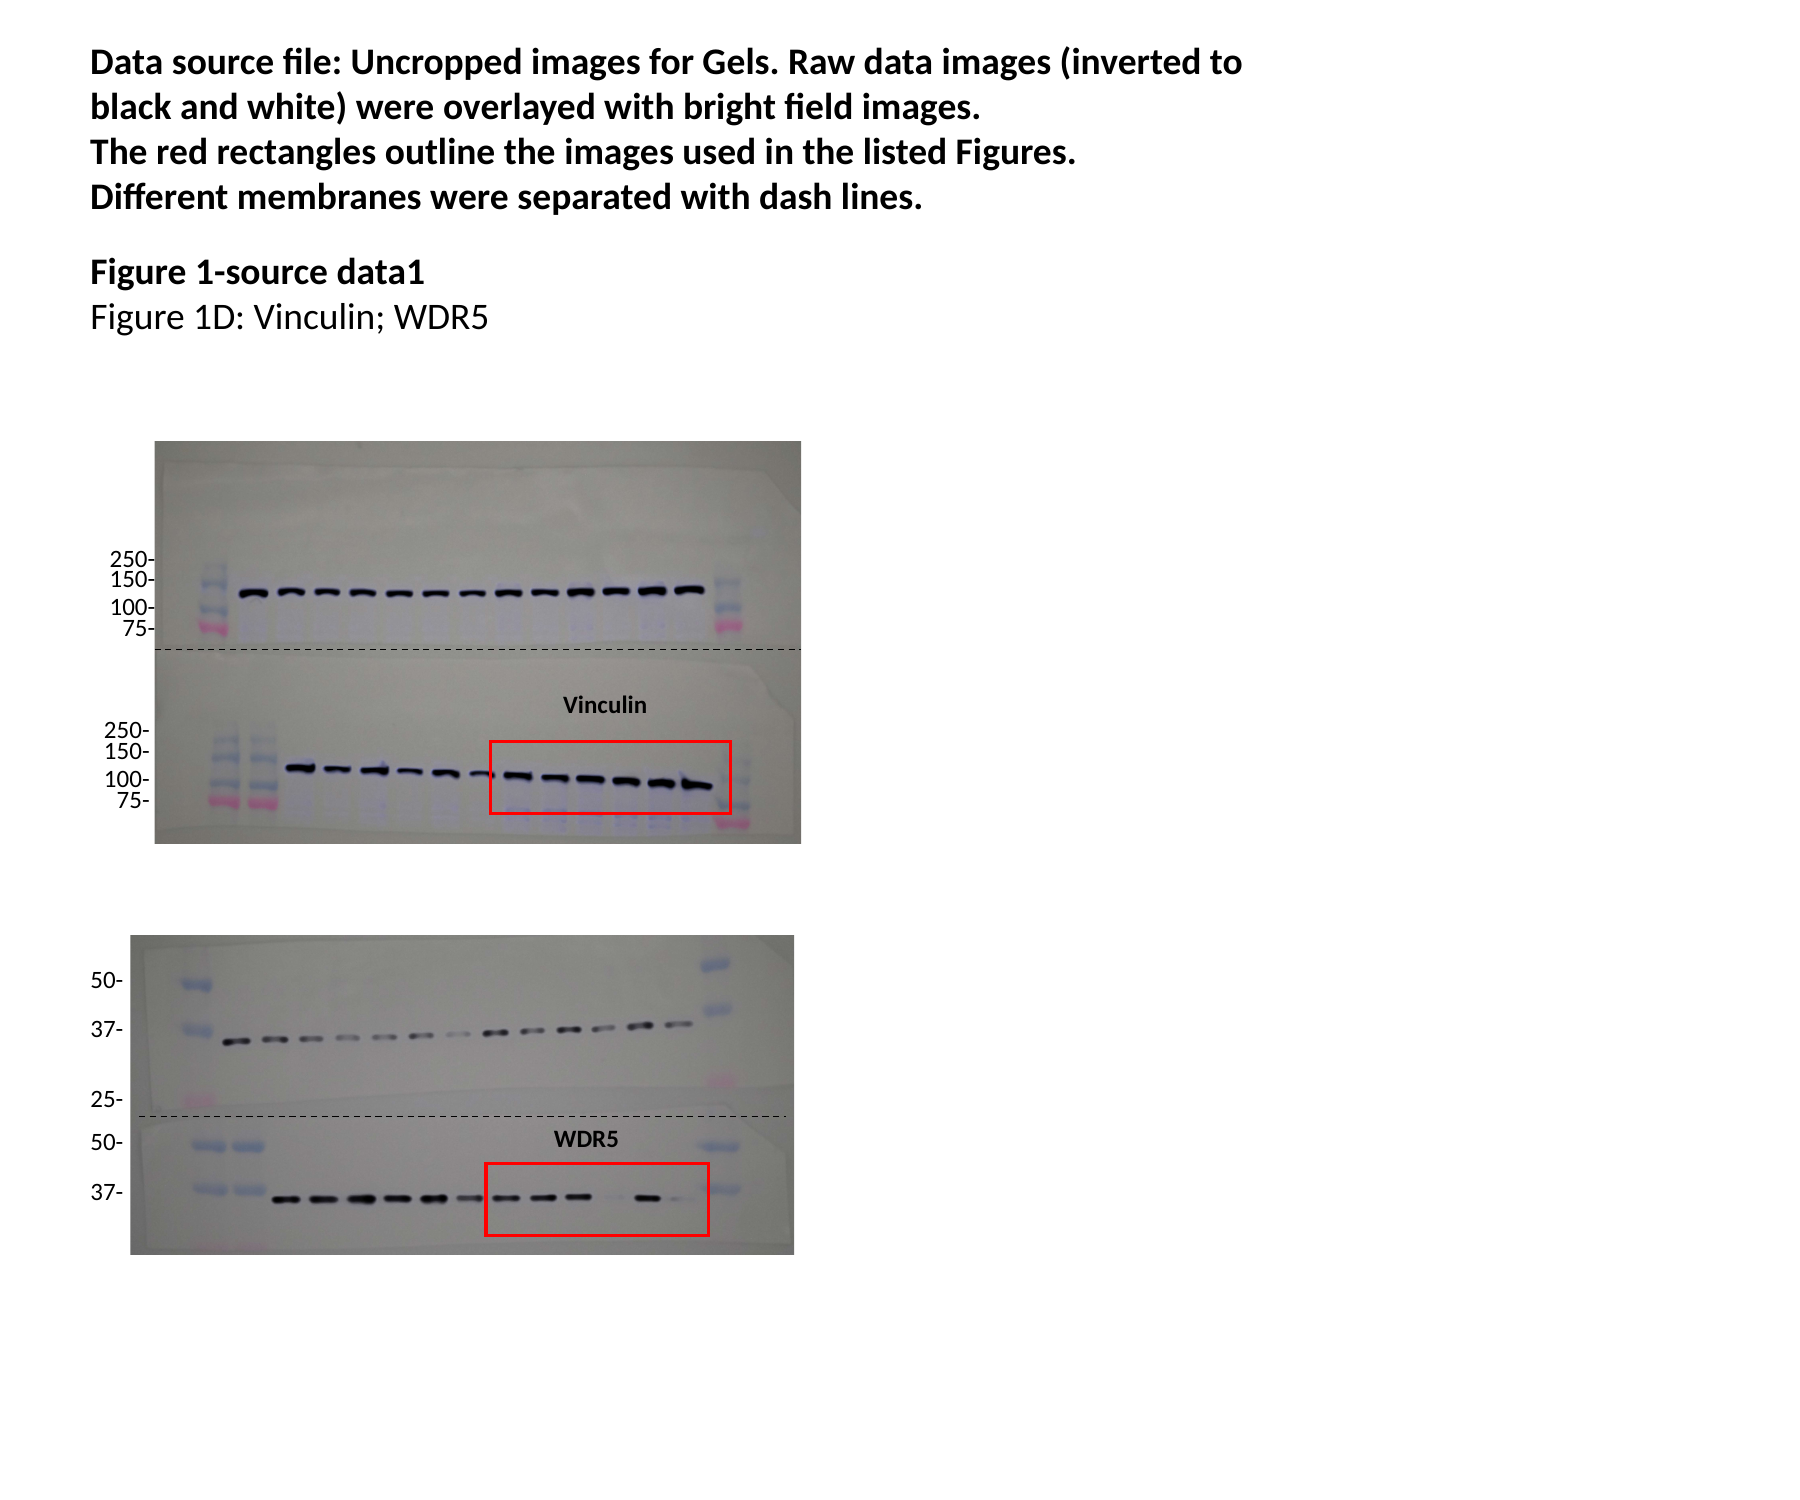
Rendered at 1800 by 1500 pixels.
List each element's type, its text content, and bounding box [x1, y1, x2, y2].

text_box 100- [89, 754, 154, 800]
text_box 50- [75, 1118, 130, 1164]
text_box 25- [75, 1074, 130, 1118]
picture [154, 441, 802, 649]
picture [154, 650, 802, 844]
text_box 75- [101, 776, 154, 821]
text_box 75- [107, 604, 154, 649]
text_box Figure 1-source data1 Figure 1D: Vinculin; WDR5 [75, 239, 548, 390]
text_box 250- [89, 706, 154, 752]
text_box Data source file: Uncropped images for Gels. Raw data images (inverted to black and white) were overlayed with bright field images. The red rectangles outline the images used in the listed Figures. Different membranes were separated with dash lines. [75, 29, 1294, 225]
text_box 37- [75, 1005, 130, 1051]
text_box 37- [75, 1167, 130, 1213]
text_box 100- [94, 582, 154, 628]
picture [130, 935, 795, 1255]
text_box 50- [75, 955, 130, 1001]
text_box 250- [94, 534, 154, 580]
